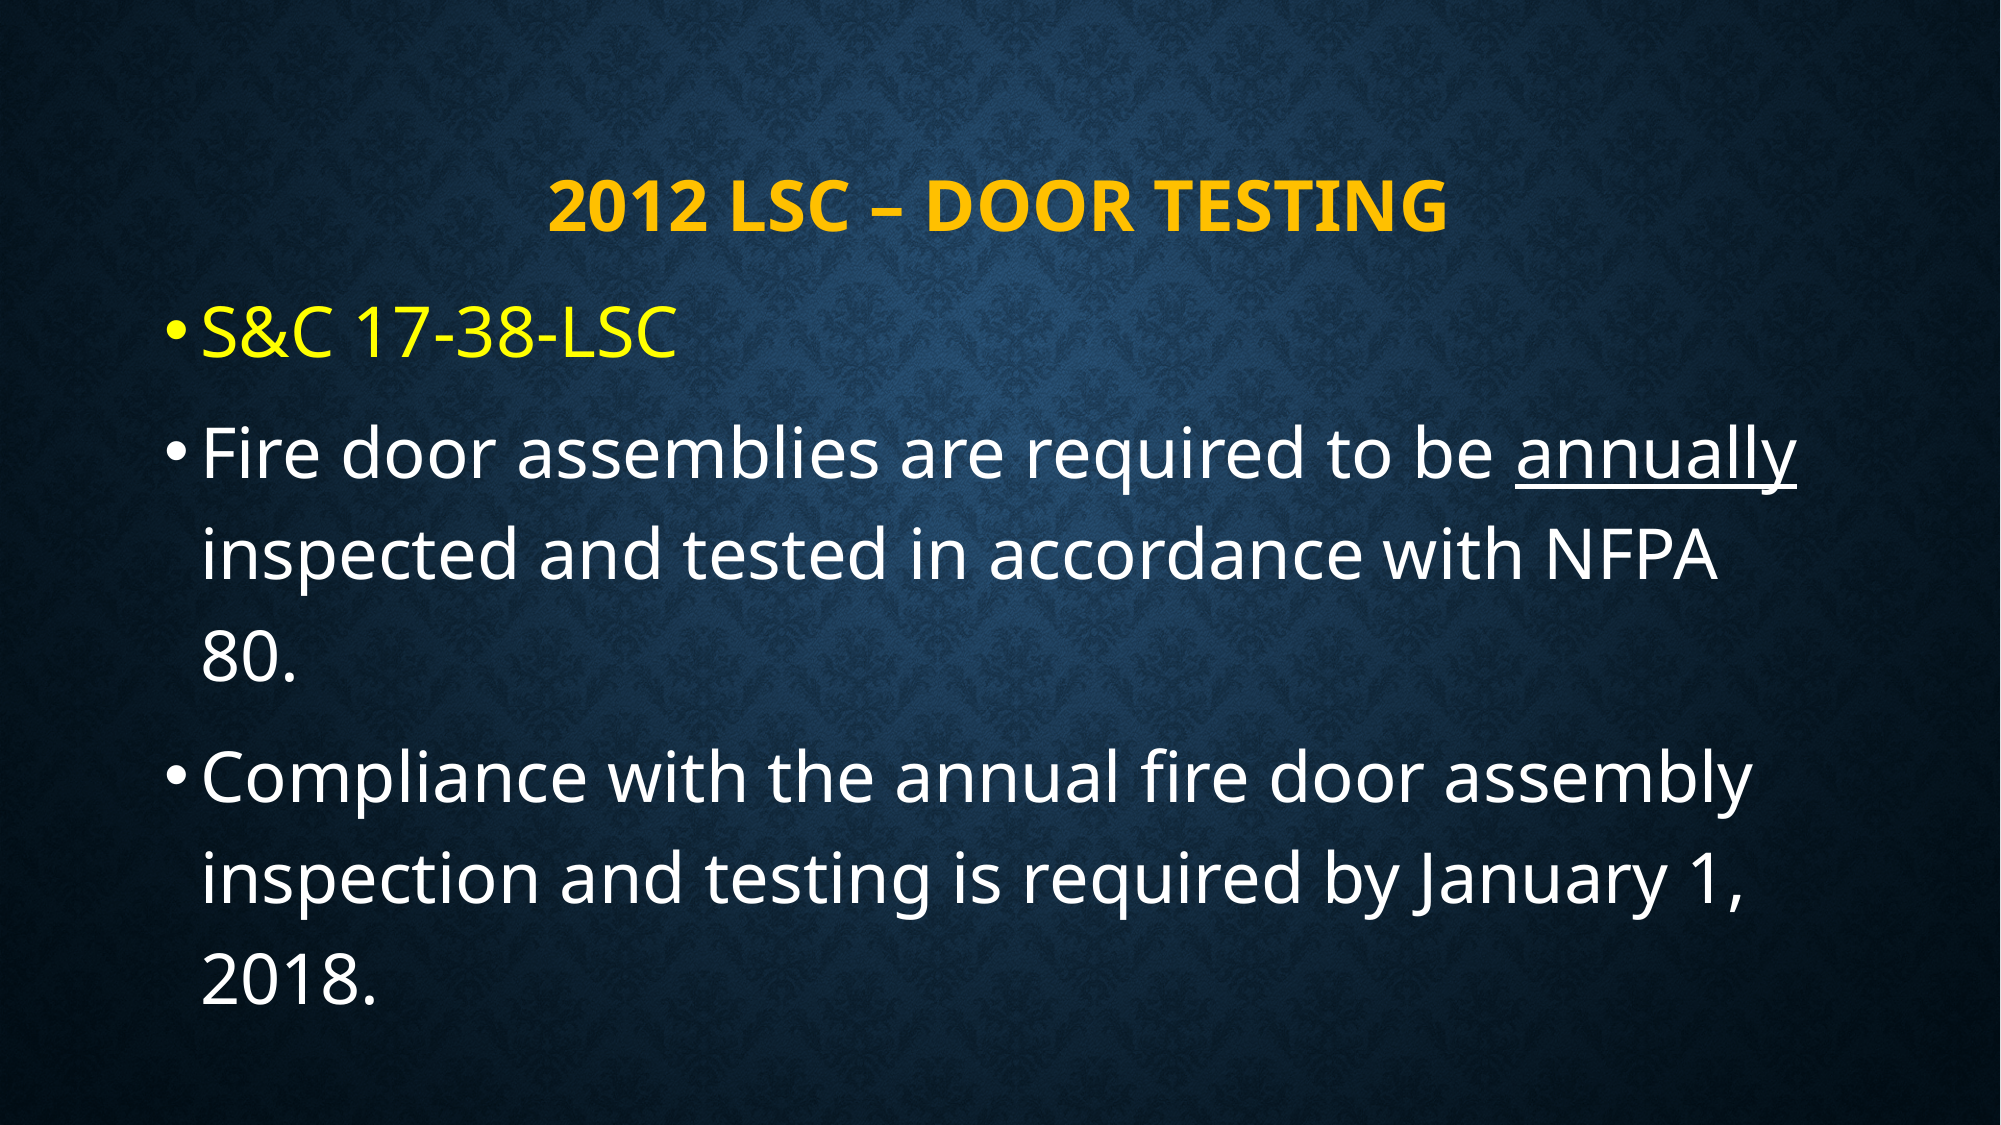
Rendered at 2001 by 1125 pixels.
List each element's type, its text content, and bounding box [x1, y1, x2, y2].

title 2012 lsc – Door testing [149, 99, 1849, 262]
list S&C 17-38-LSC Fire door assemblies are required to be annually inspected and tested in accordance with NFPA 80. Compliance with the annual fire door assembly inspection and testing is required by January 1, 2018. [149, 262, 1849, 1035]
